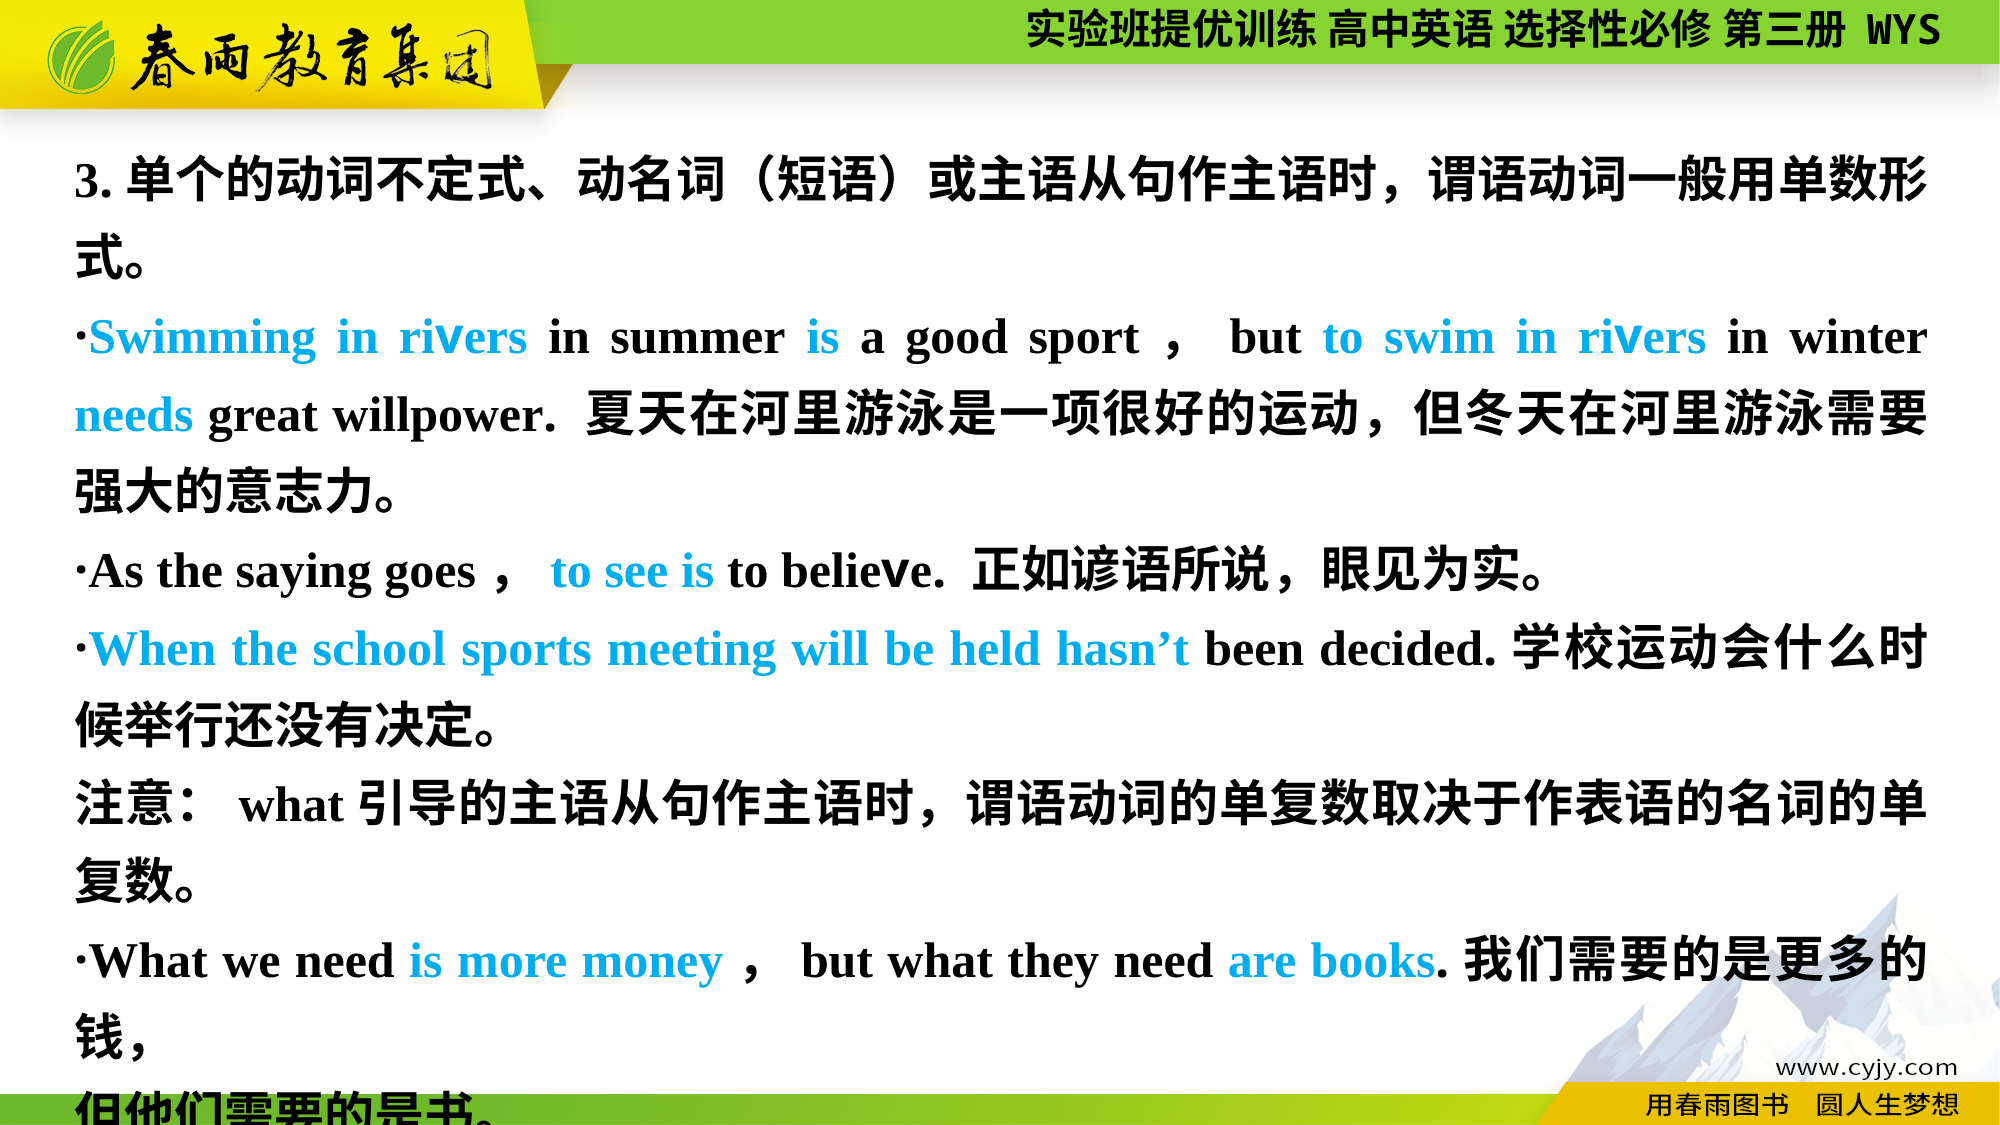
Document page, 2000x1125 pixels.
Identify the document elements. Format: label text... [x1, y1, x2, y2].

picture [0, 0, 2000, 1125]
list 3.单个的动词不定式、动名词（短语）或主语从句作主语时，谓语动词一般用单数形式。 ·Swimming in rivers in summer is a good sport，but to swim in rivers in winter needs great willpower. 夏天在河里游泳是一项很好的运动，但冬天在河里游泳需要强大的意志力。 ·As the saying goes，to see is to believe. 正如谚语所说，眼见为实。 ·When the school sports meeting will be held hasn’t been decided.学校运动会什么时候举行还没有决定。 注意：what引导的主语从句作主语时，谓语动词的单复数取决于作表语的名词的单复数。 ·What we need is more money，but what they need are books.我们需要的是更多的钱， 但他们需要的是书。 [59, 122, 1944, 1125]
